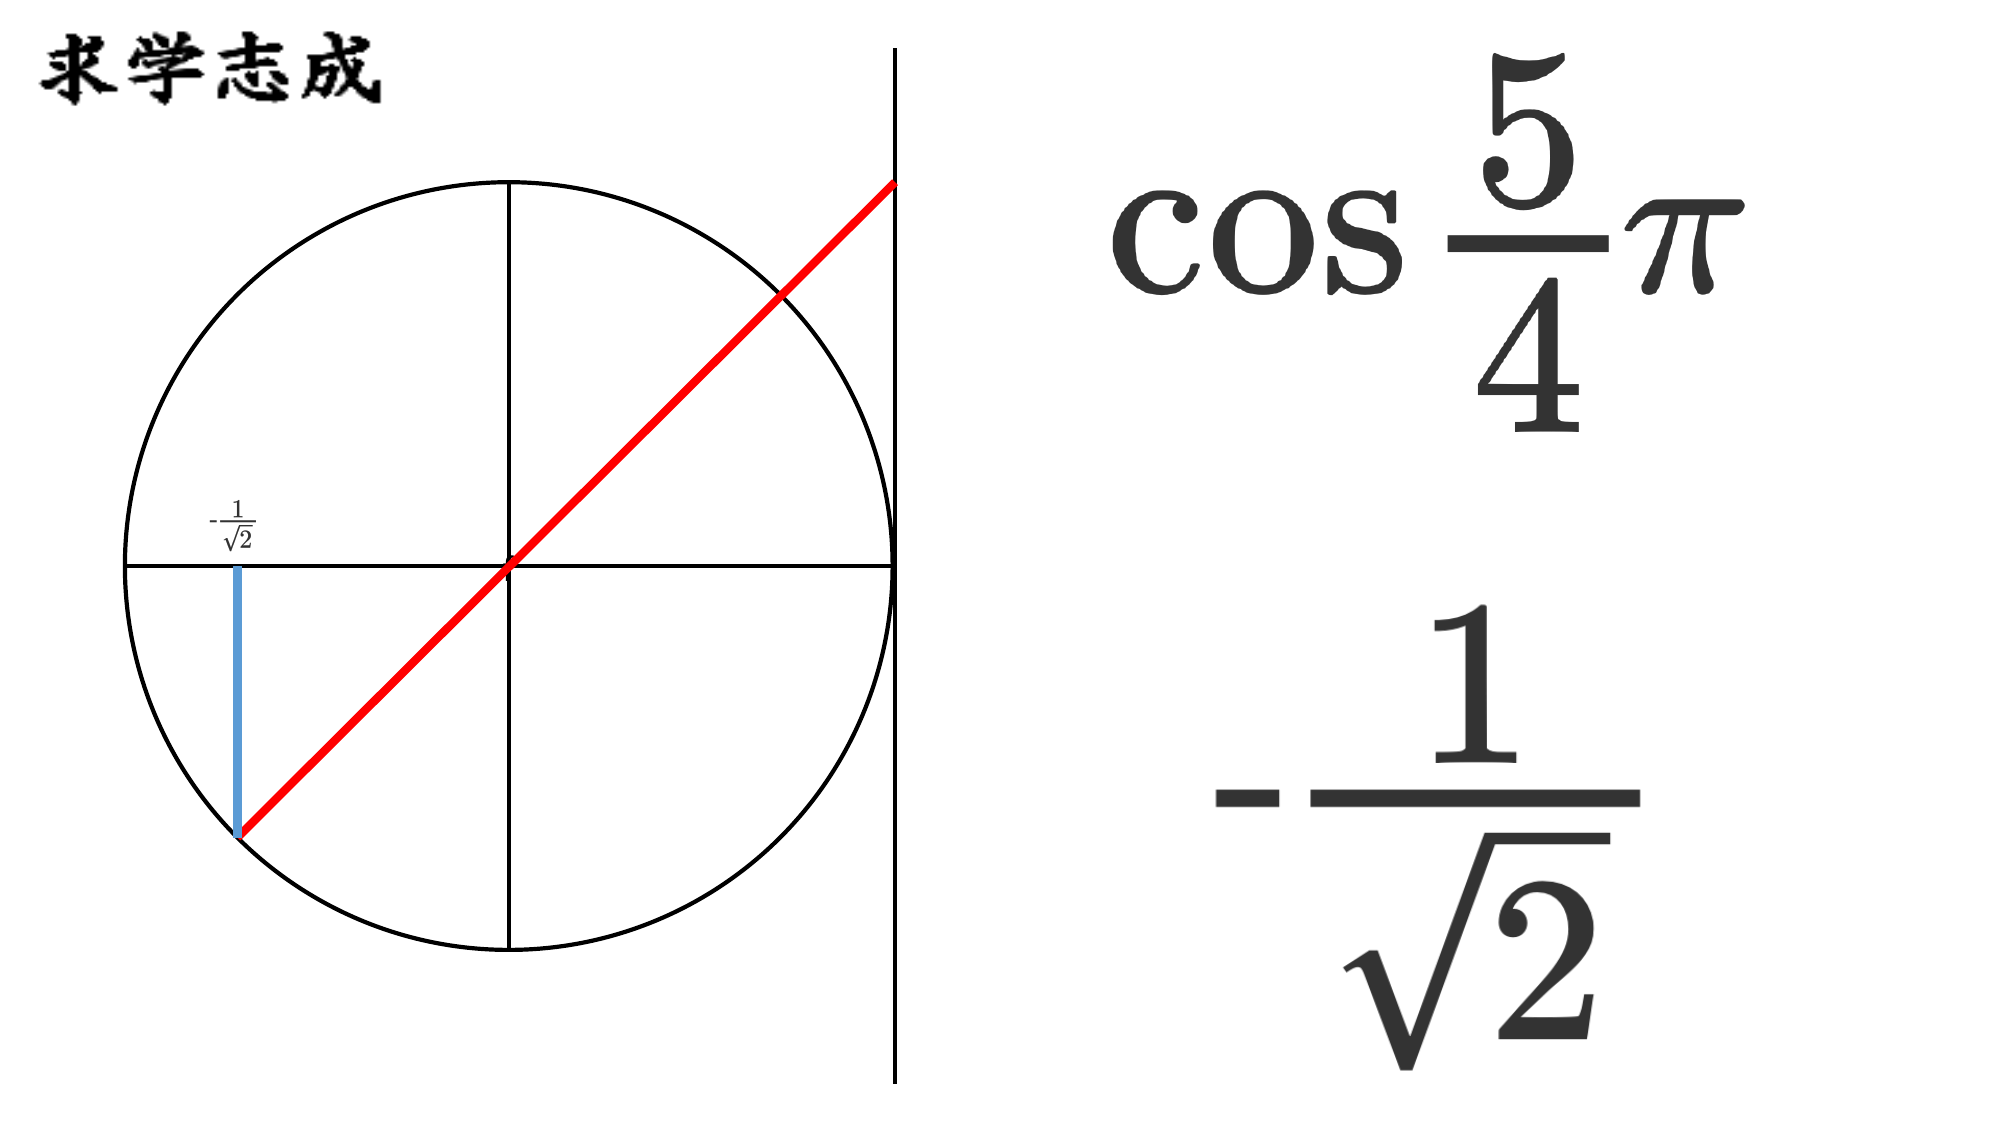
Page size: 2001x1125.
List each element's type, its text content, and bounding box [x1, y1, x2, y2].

picture [1060, 0, 1798, 485]
picture [203, 493, 263, 558]
text_box f [123, 293, 237, 835]
picture [18, 0, 403, 166]
picture [1154, 542, 1705, 1125]
text_box f [236, 838, 782, 951]
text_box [237, 182, 895, 838]
